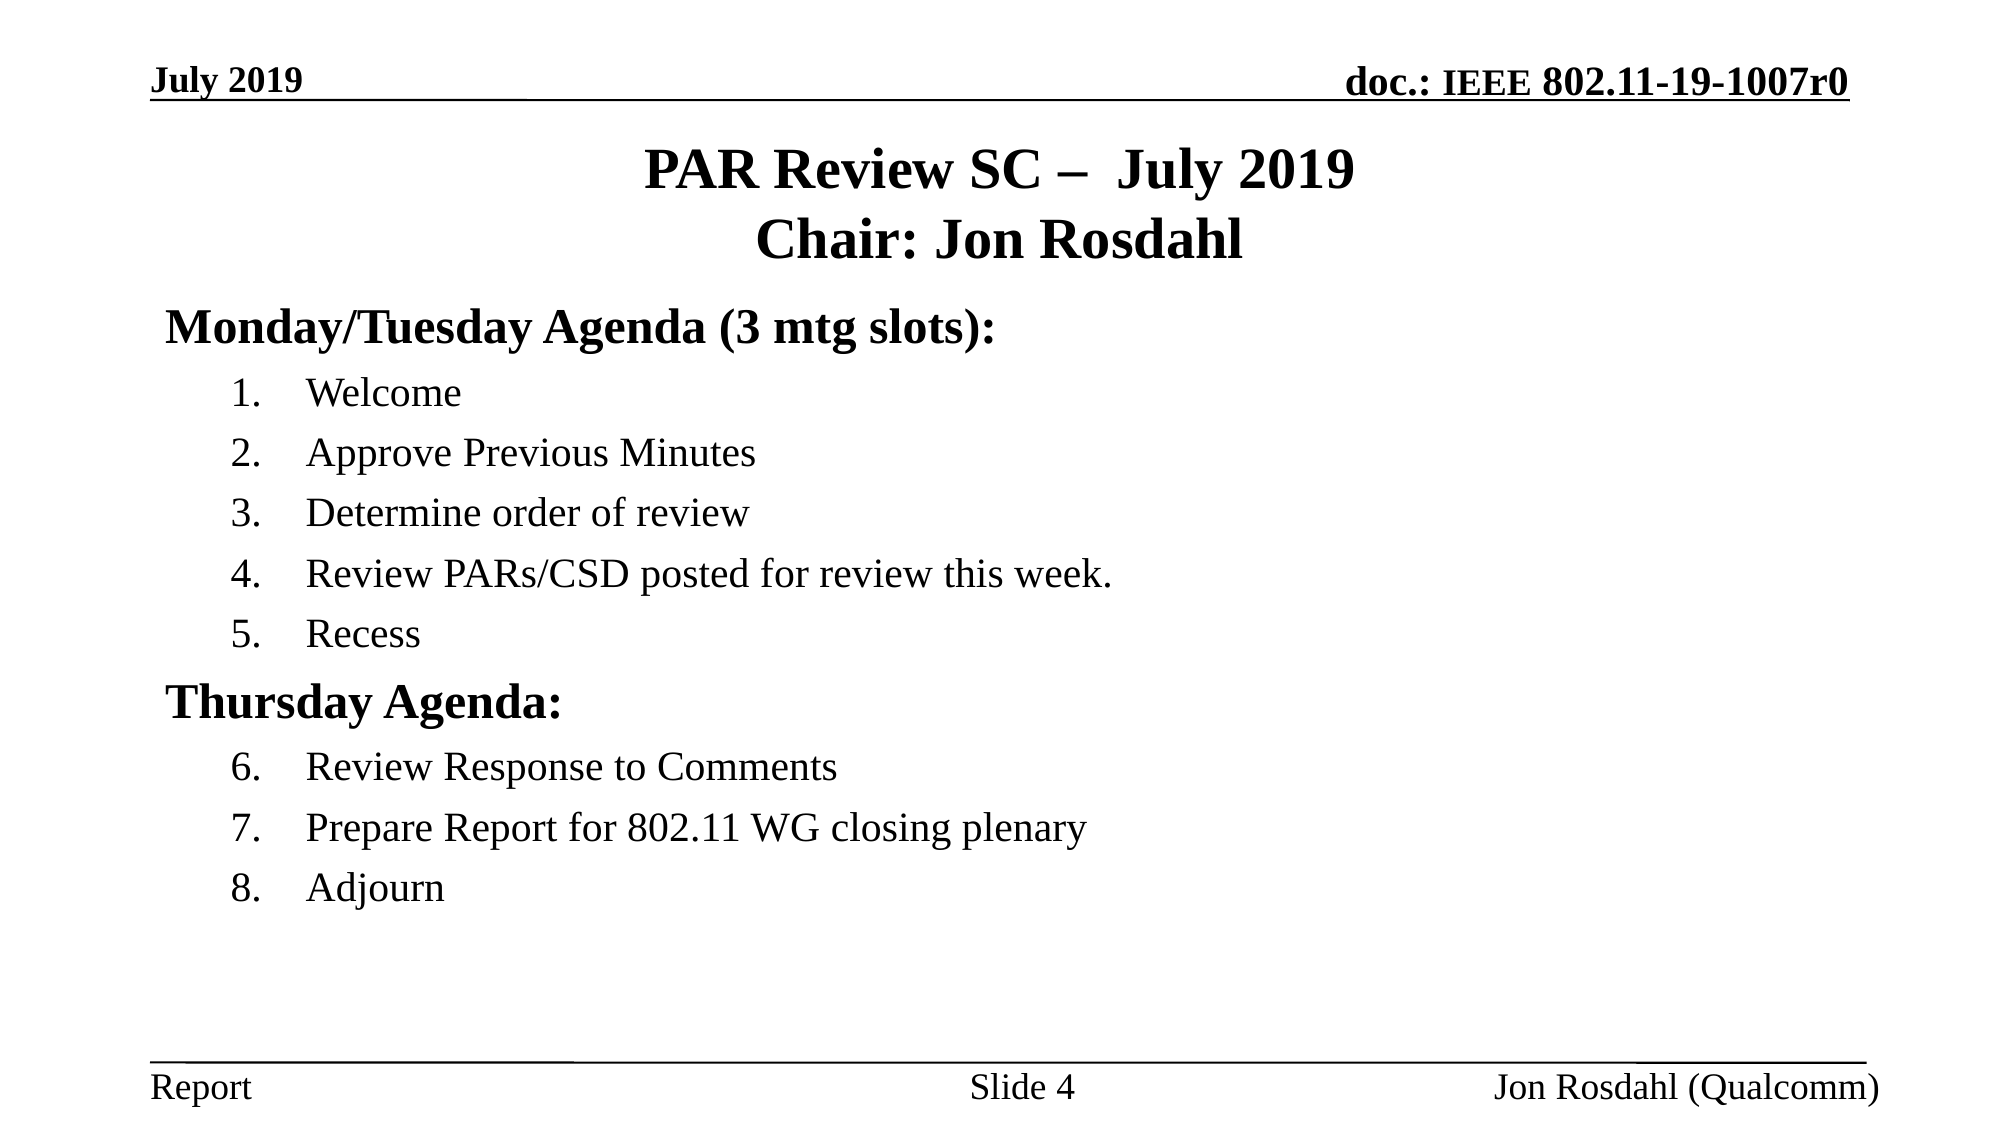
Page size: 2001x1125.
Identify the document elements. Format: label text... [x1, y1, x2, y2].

footer Jon Rosdahl (Qualcomm) [1436, 1061, 1881, 1108]
list Monday/Tuesday Agenda (3 mtg slots): Welcome Approve Previous Minutes Determine order of review Review PARs/CSD posted for review this week. Recess Thursday Agenda: Review Response to Comments Prepare Report for 802.11 WG closing plenary Adjourn [149, 285, 1850, 1024]
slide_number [149, 49, 431, 100]
text_box Draft Agenda: [373, 210, 835, 286]
slide_number Slide 4 [950, 1061, 1095, 1125]
title PAR Review SC – July 2019 Chair: Jon Rosdahl [149, 112, 1850, 285]
